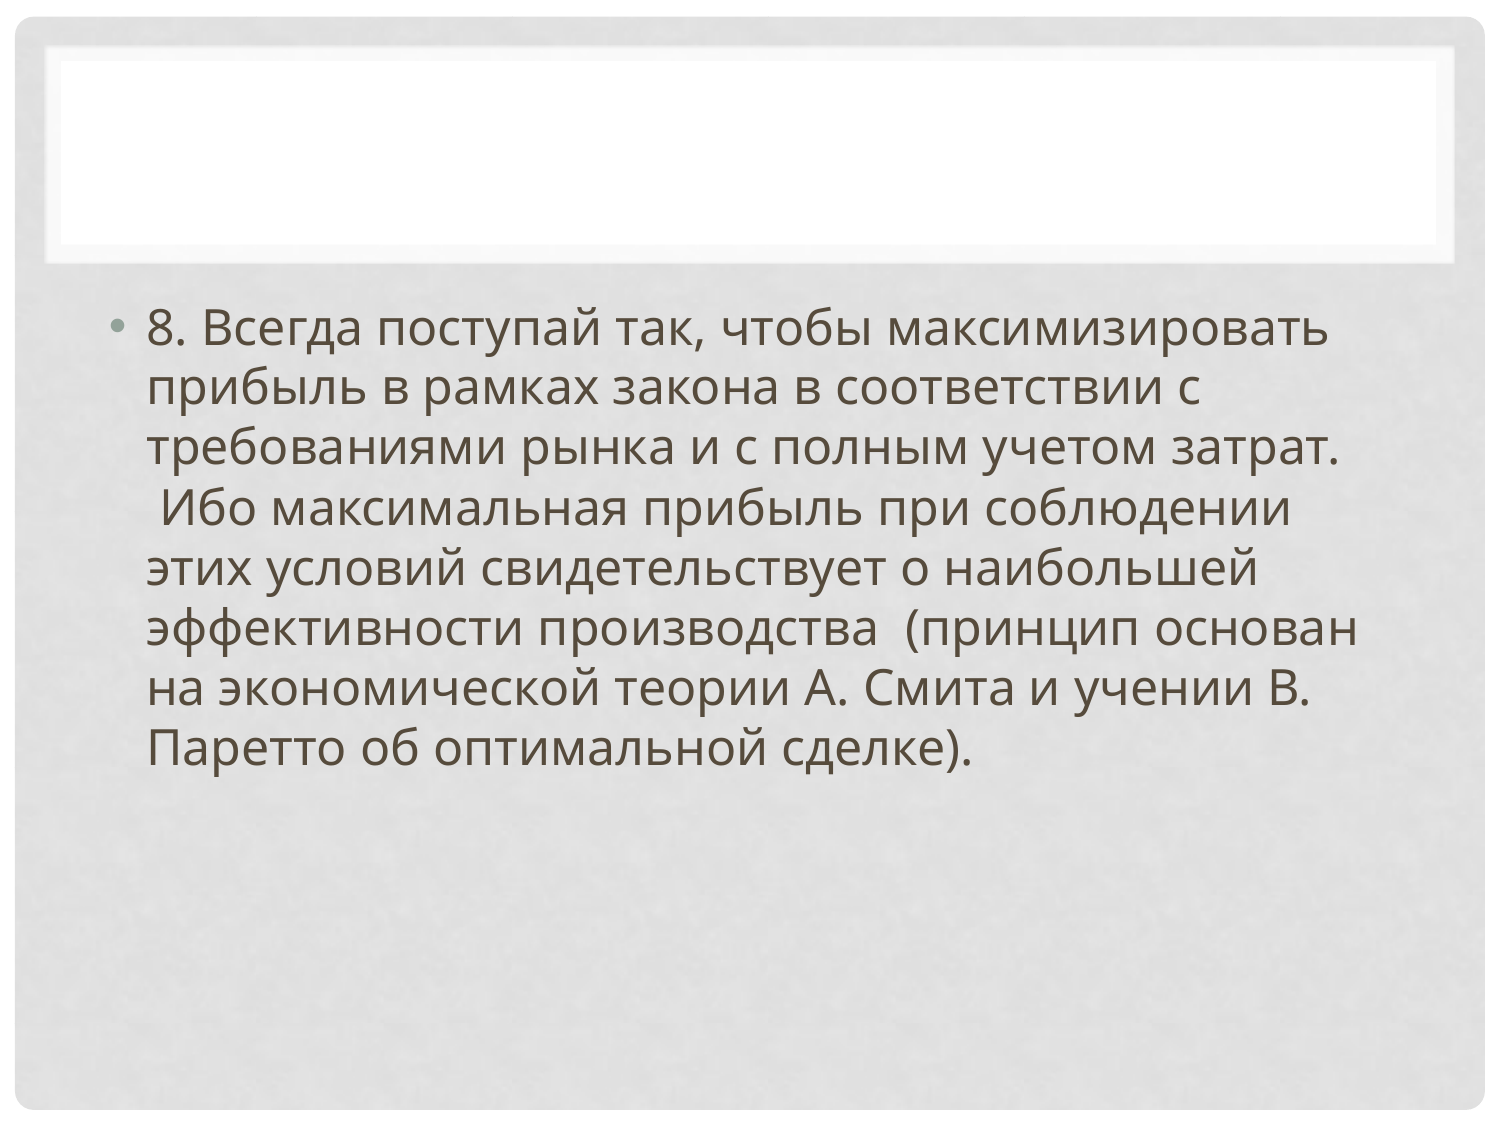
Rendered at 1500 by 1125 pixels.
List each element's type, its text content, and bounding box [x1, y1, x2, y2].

list 8. Всегда поступай так, чтобы максимизировать прибыль в рамках закона в соответствии с требованиями рынка и с полным учетом затрат. Ибо максимальная прибыль при соблюдении этих условий свидетельствует о наибольшей эффективности производства (принцип основан на экономической теории А. Смита и учении В. Паретто об оптимальной сделке). [75, 287, 1425, 1005]
